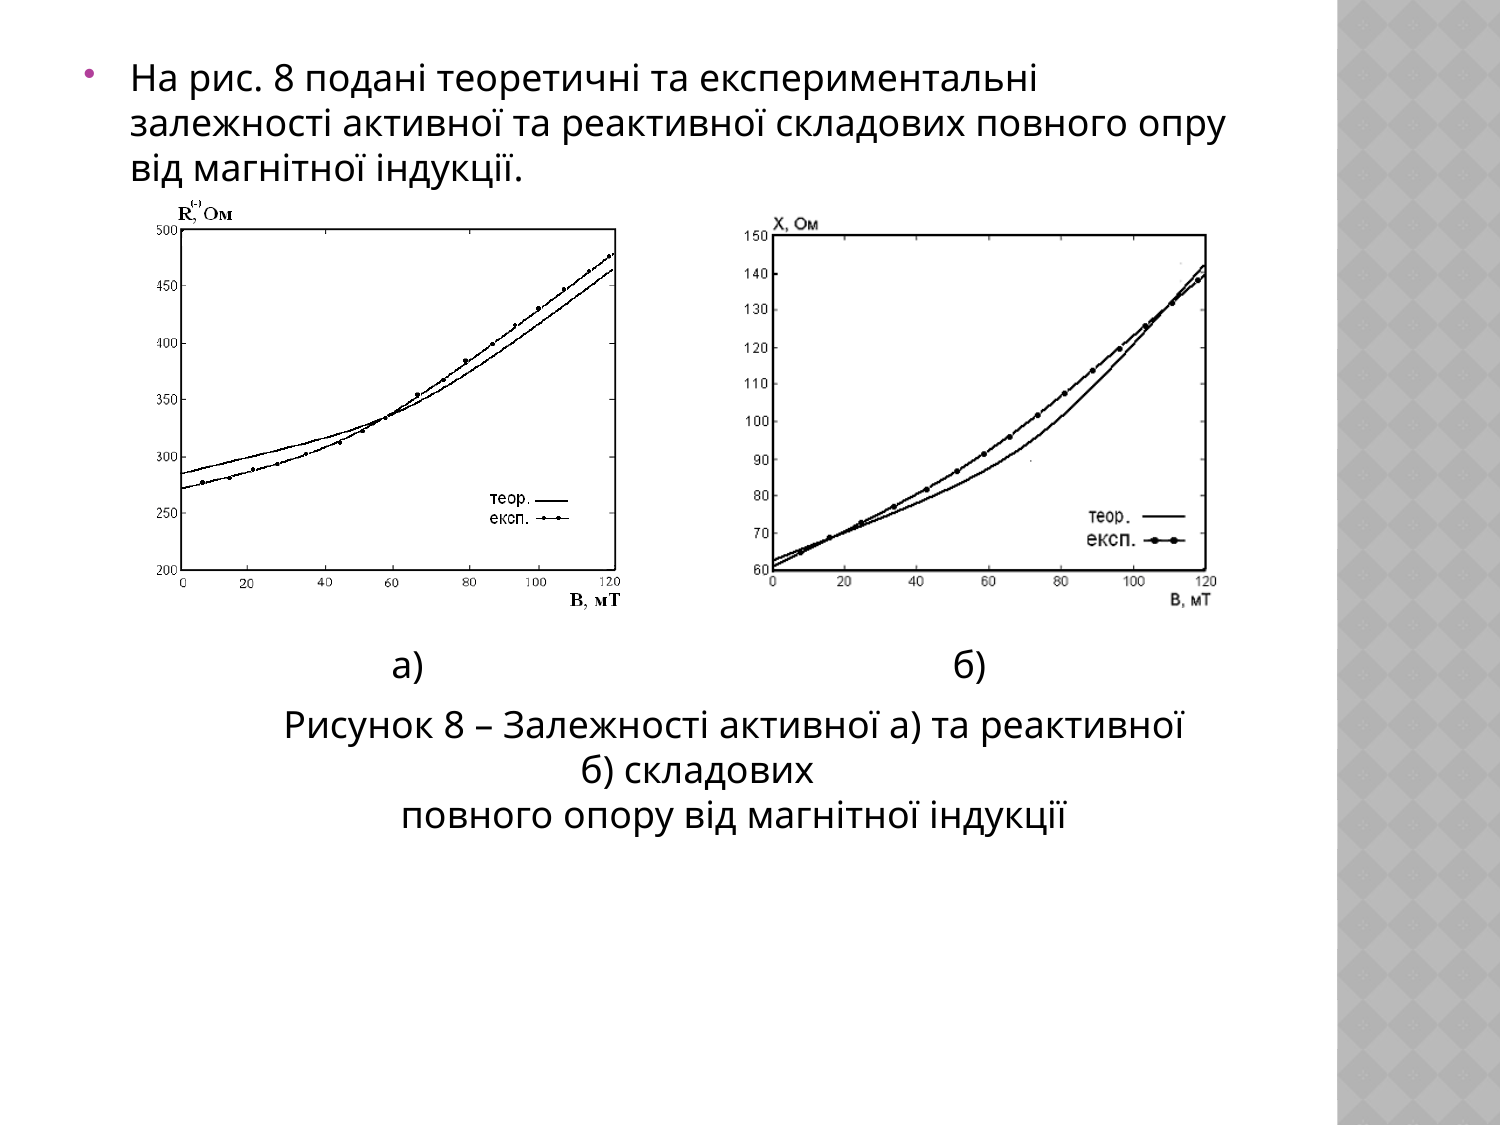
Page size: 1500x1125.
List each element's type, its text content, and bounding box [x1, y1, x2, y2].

list На рис. 8 подані теоретичні та експериментальні залежності активної та реактивної складових повного опру від магнітної індукції. [70, 75, 1258, 223]
text_box [0, 0, 1500, 75]
picture [151, 198, 624, 613]
text_box а) б) Рисунок 8 – Залежності активної а) та реактивної б) складових повного опору від магнітної індукції [187, 633, 1207, 844]
picture [737, 210, 1222, 617]
